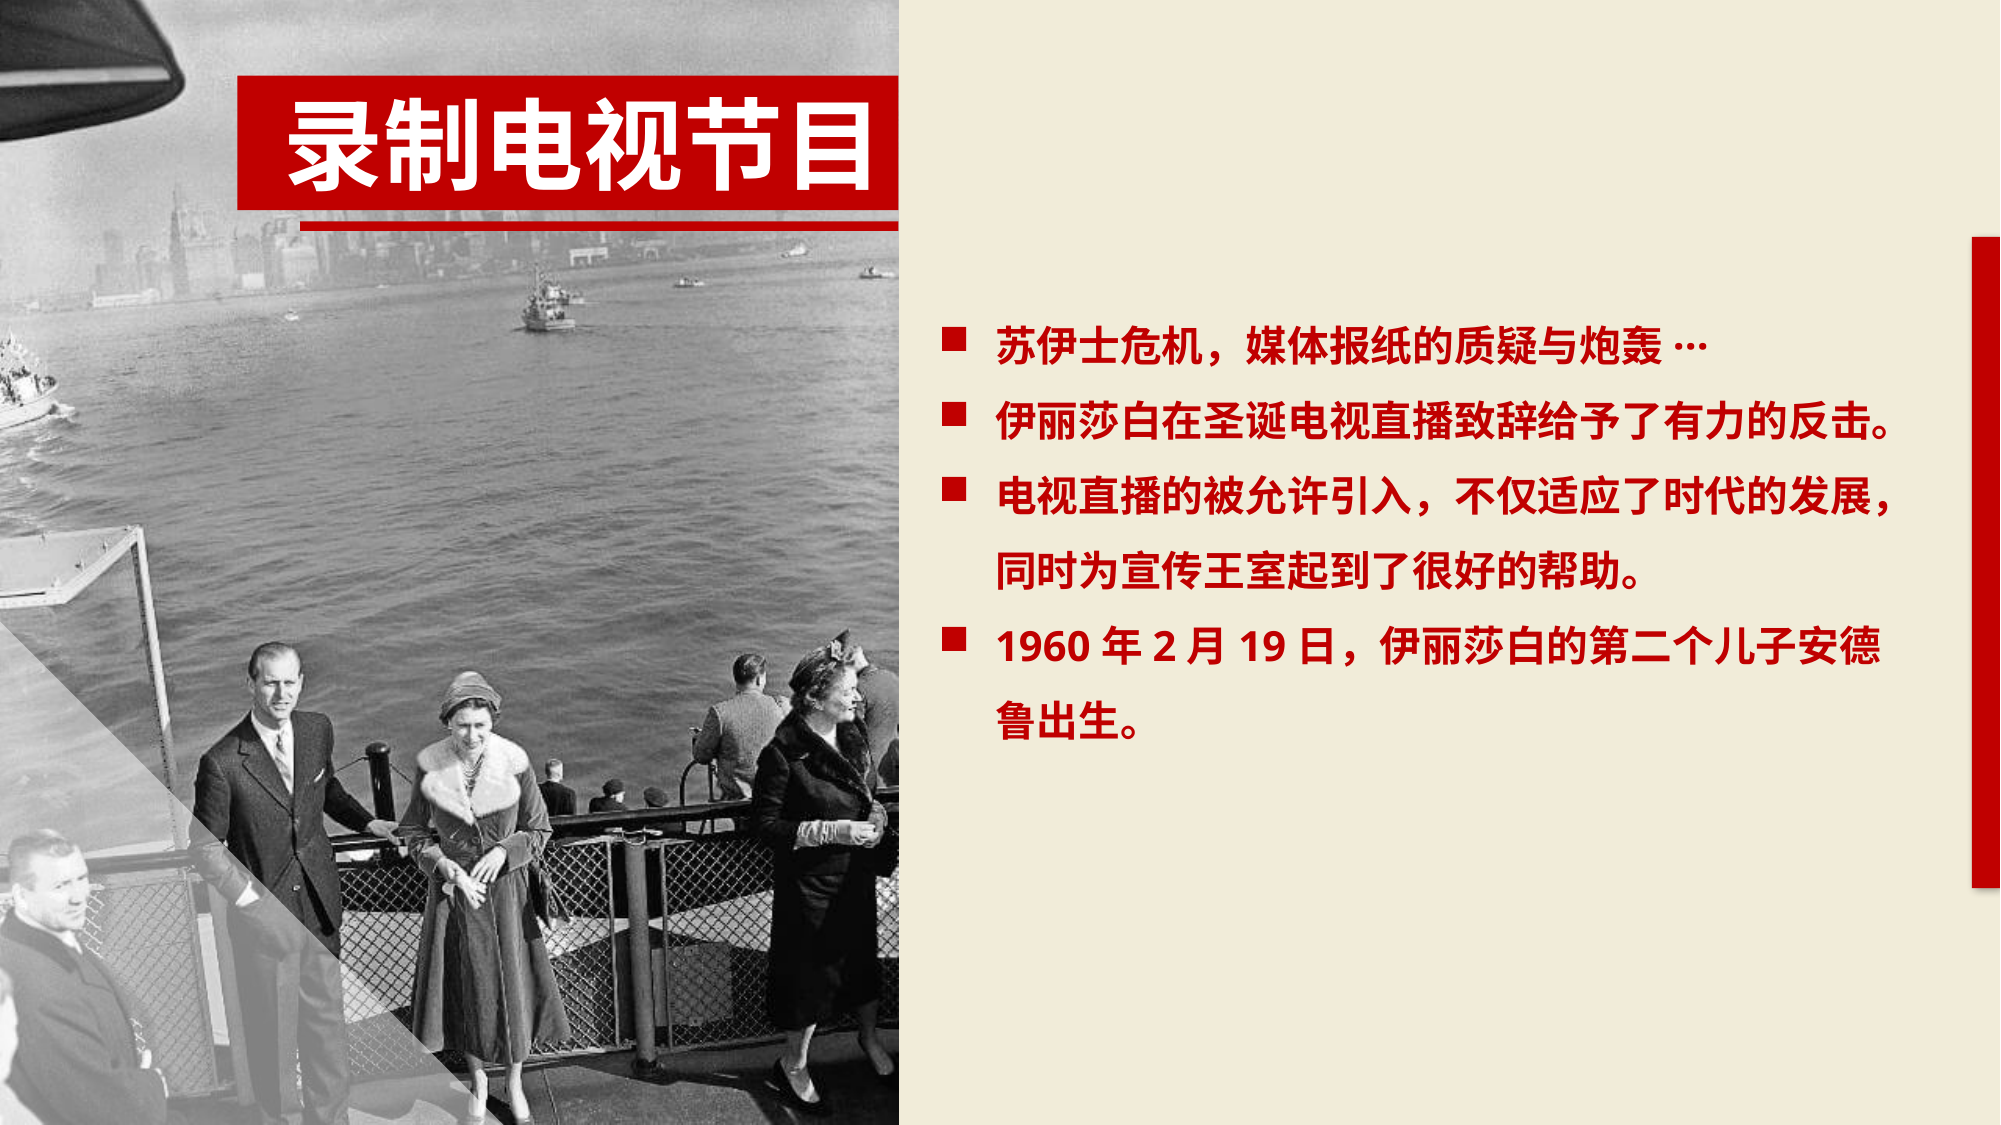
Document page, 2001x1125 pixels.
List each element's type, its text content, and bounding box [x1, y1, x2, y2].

picture [0, 0, 899, 1125]
text_box 苏伊士危机，媒体报纸的质疑与炮轰··· 伊丽莎白在圣诞电视直播致辞给予了有力的反击。 电视直播的被允许引入，不仅适应了时代的发展，同时为宣传王室起到了很好的帮助。 1960年2月19日，伊丽莎白的第二个儿子安德鲁出生。 [923, 287, 1902, 752]
text_box [1971, 236, 2000, 889]
text_box [899, 0, 2000, 1125]
